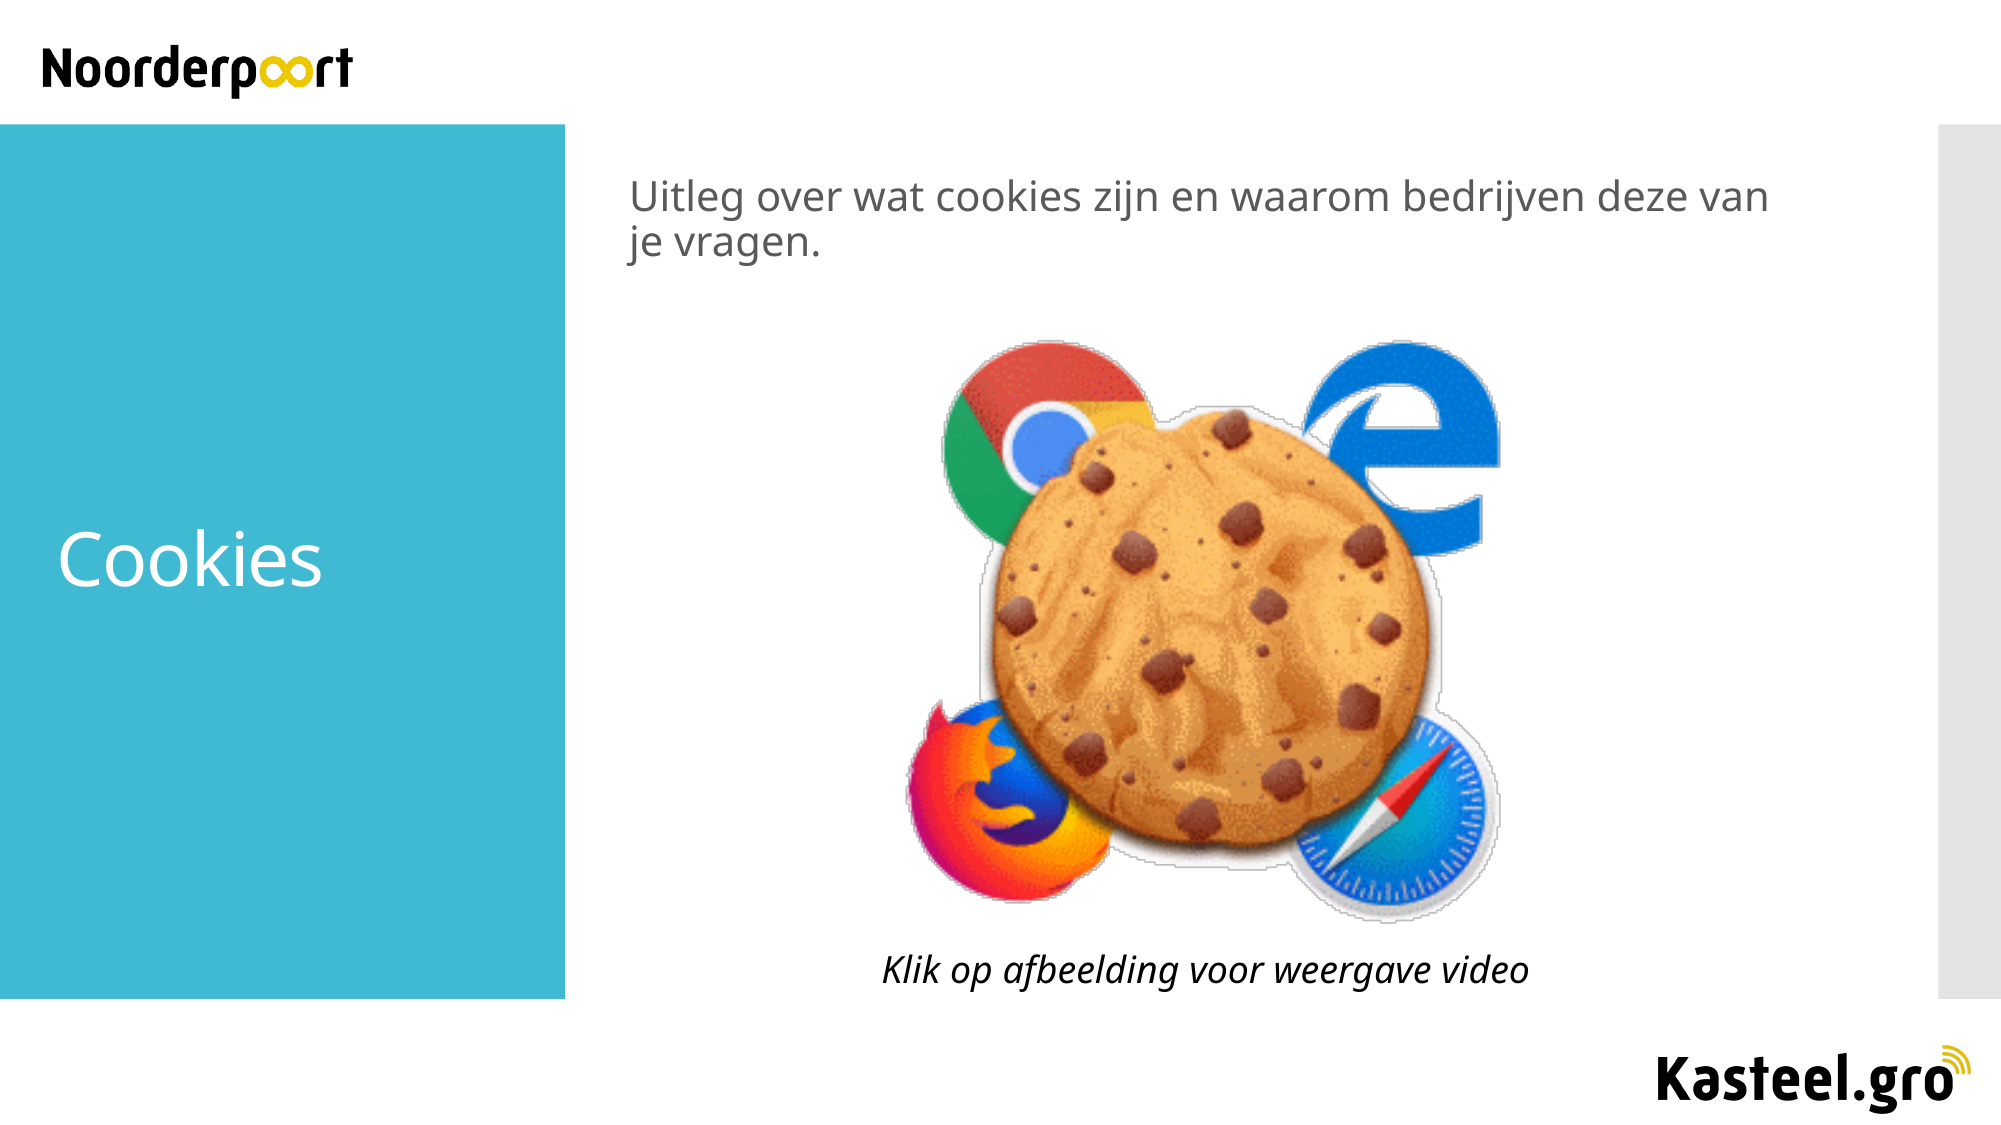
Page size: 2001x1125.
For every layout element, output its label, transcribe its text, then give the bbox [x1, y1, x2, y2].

text_box Klik op afbeelding voor weergave video [866, 939, 1546, 999]
picture [1657, 1045, 1971, 1114]
list Uitleg over wat cookies zijn en waarom bedrijven deze van je vragen. [614, 0, 1815, 708]
title Cookies [41, 184, 525, 940]
picture [897, 305, 1531, 940]
picture [41, 43, 354, 100]
